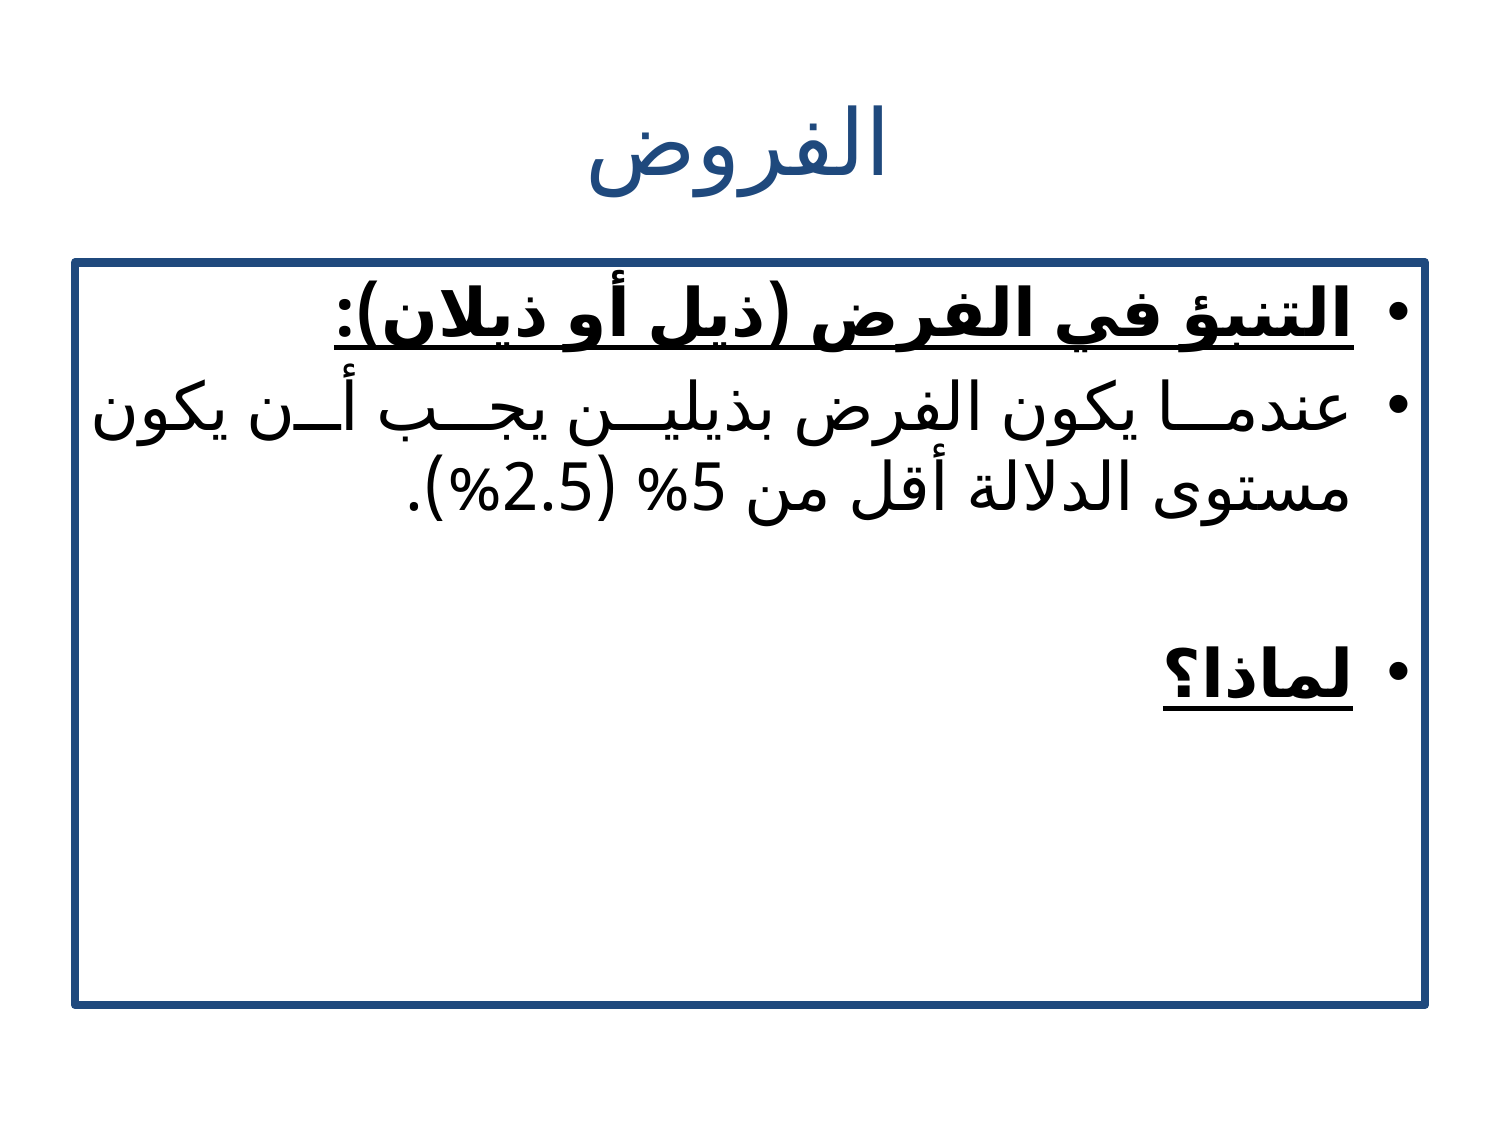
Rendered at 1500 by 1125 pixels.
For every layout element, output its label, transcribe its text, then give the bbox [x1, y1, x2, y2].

title الفروض [75, 45, 1425, 233]
list التنبؤ في الفرض (ذيل أو ذيلان): عندما يكون الفرض بذيلين يجب أن يكون مستوى الدلالة أقل من 5% (2.5%). لماذا؟ [75, 262, 1425, 1005]
